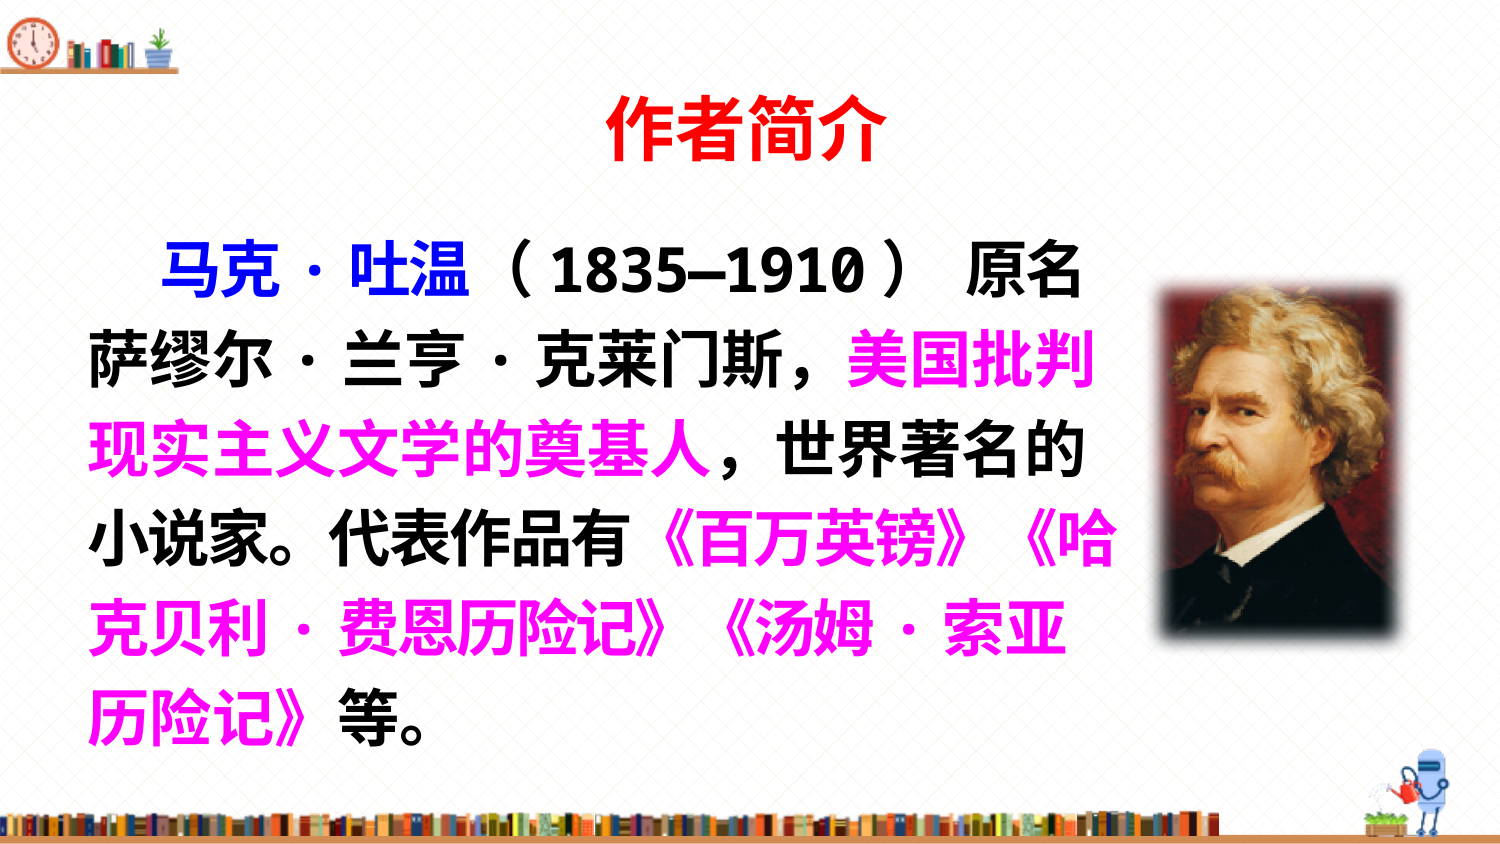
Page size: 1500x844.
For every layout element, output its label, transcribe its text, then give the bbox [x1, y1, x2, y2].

text_box 作者简介 [590, 77, 1074, 178]
picture [0, 15, 188, 74]
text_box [72, 207, 1415, 756]
picture [1363, 740, 1450, 837]
picture [0, 812, 594, 836]
picture [595, 805, 1219, 836]
